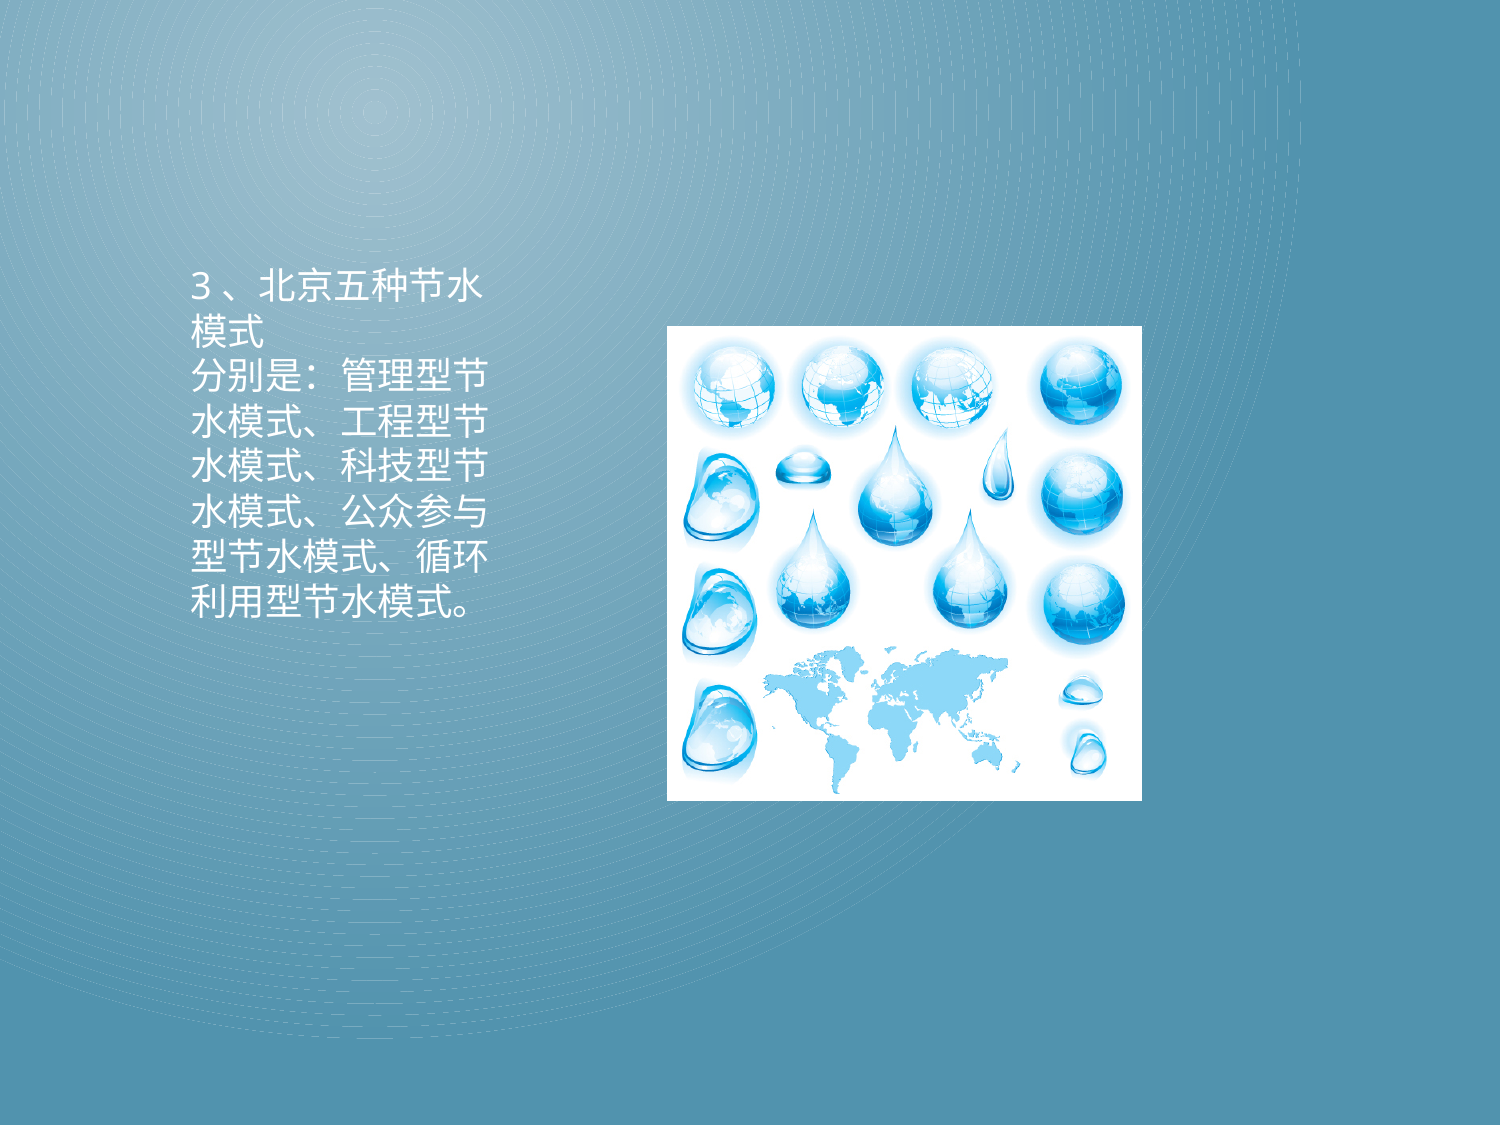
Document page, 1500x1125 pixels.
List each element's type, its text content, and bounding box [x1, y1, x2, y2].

title 3、北京五种节水模式 分别是：管理型节水模式、工程型节水模式、科技型节水模式、公众参与型节水模式、循环利用型节水模式。 [175, 254, 516, 858]
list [667, 326, 1143, 801]
